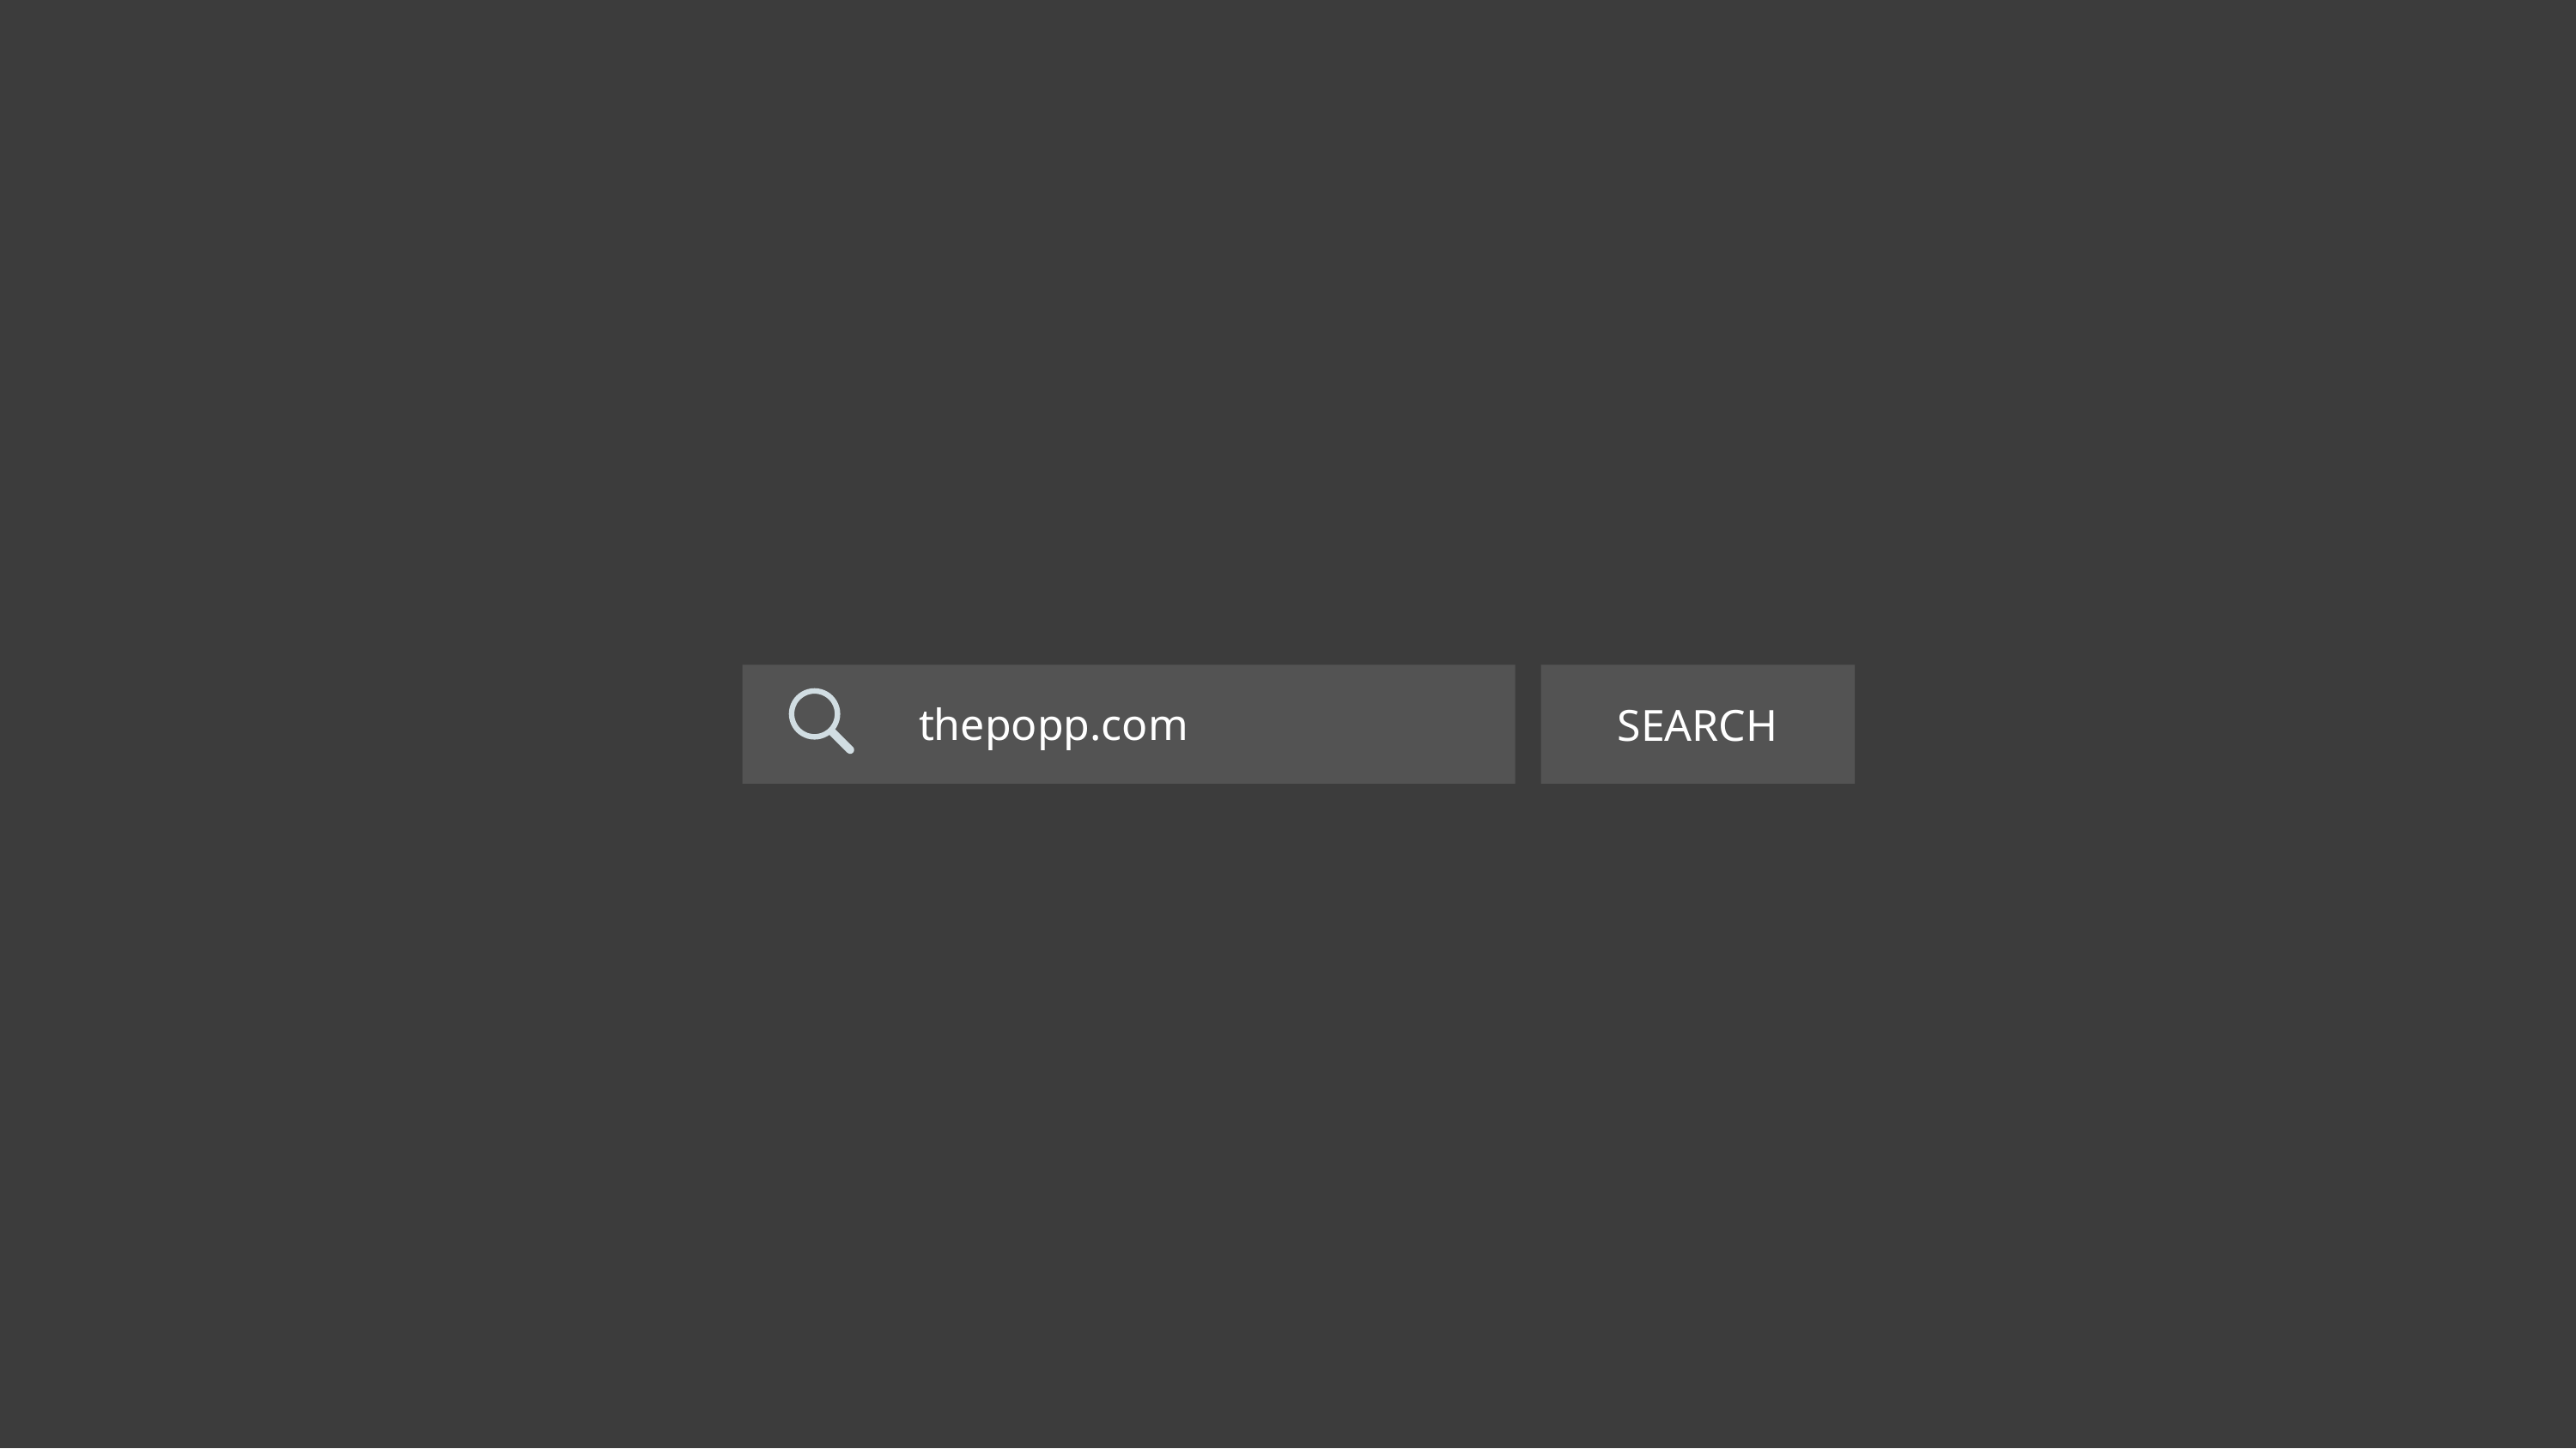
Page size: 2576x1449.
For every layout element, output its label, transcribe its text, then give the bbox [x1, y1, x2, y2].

list thepopp.com [905, 670, 1492, 776]
list SEARCH [1563, 683, 1832, 765]
